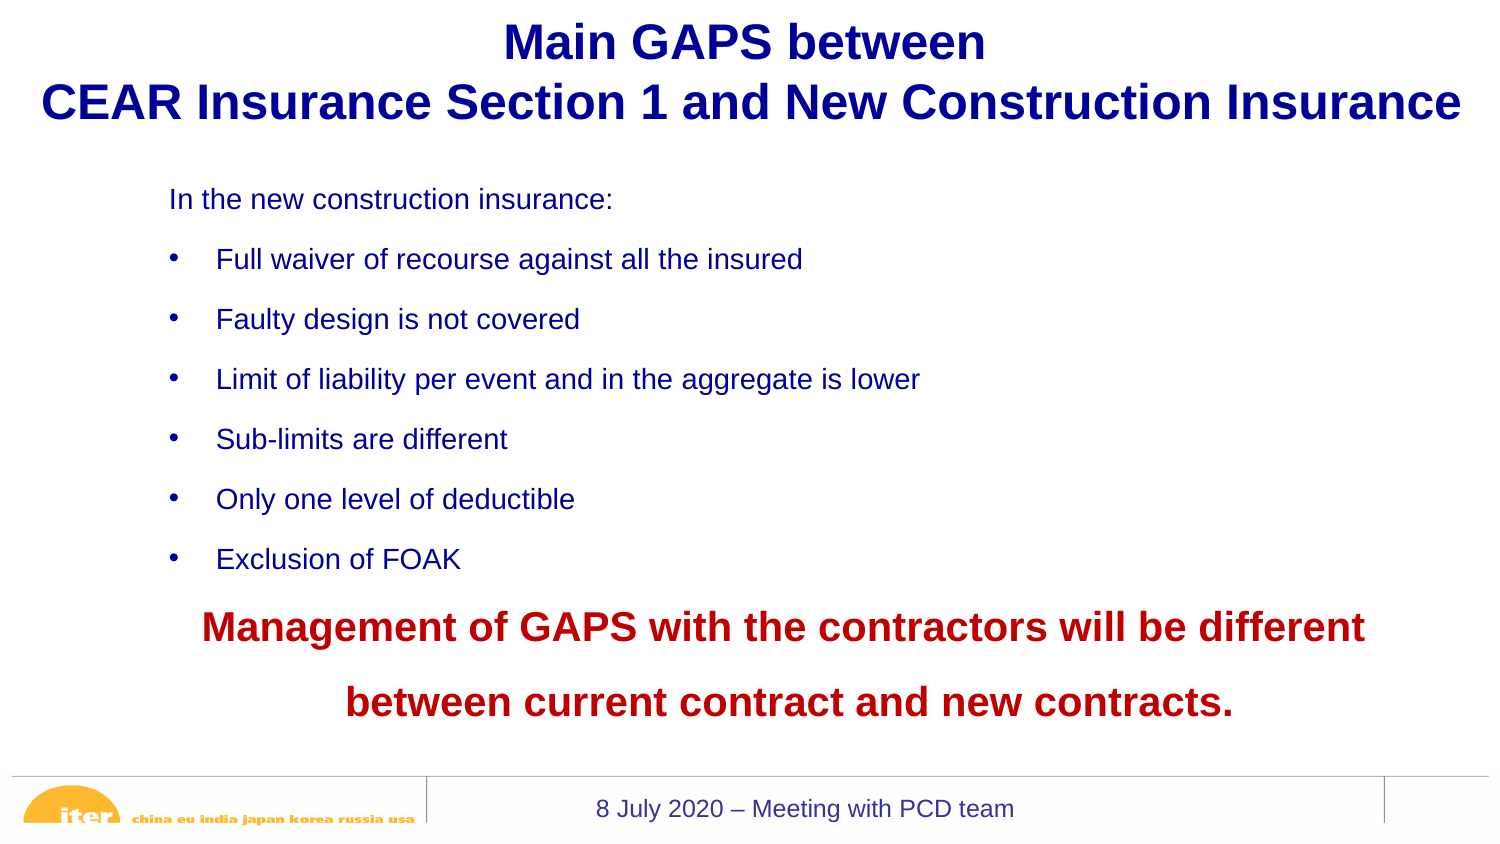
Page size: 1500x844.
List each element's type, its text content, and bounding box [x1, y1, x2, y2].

title Main GAPS between CEAR Insurance Section 1 and New Construction Insurance [0, 0, 1500, 139]
list In the new construction insurance: Full waiver of recourse against all the insured Faulty design is not covered Limit of liability per event and in the aggregate is lower Sub-limits are different Only one level of deductible Exclusion of FOAK Management of GAPS with the contractors will be different between current contract and new contracts. [78, 102, 1426, 788]
picture [0, 767, 1500, 844]
